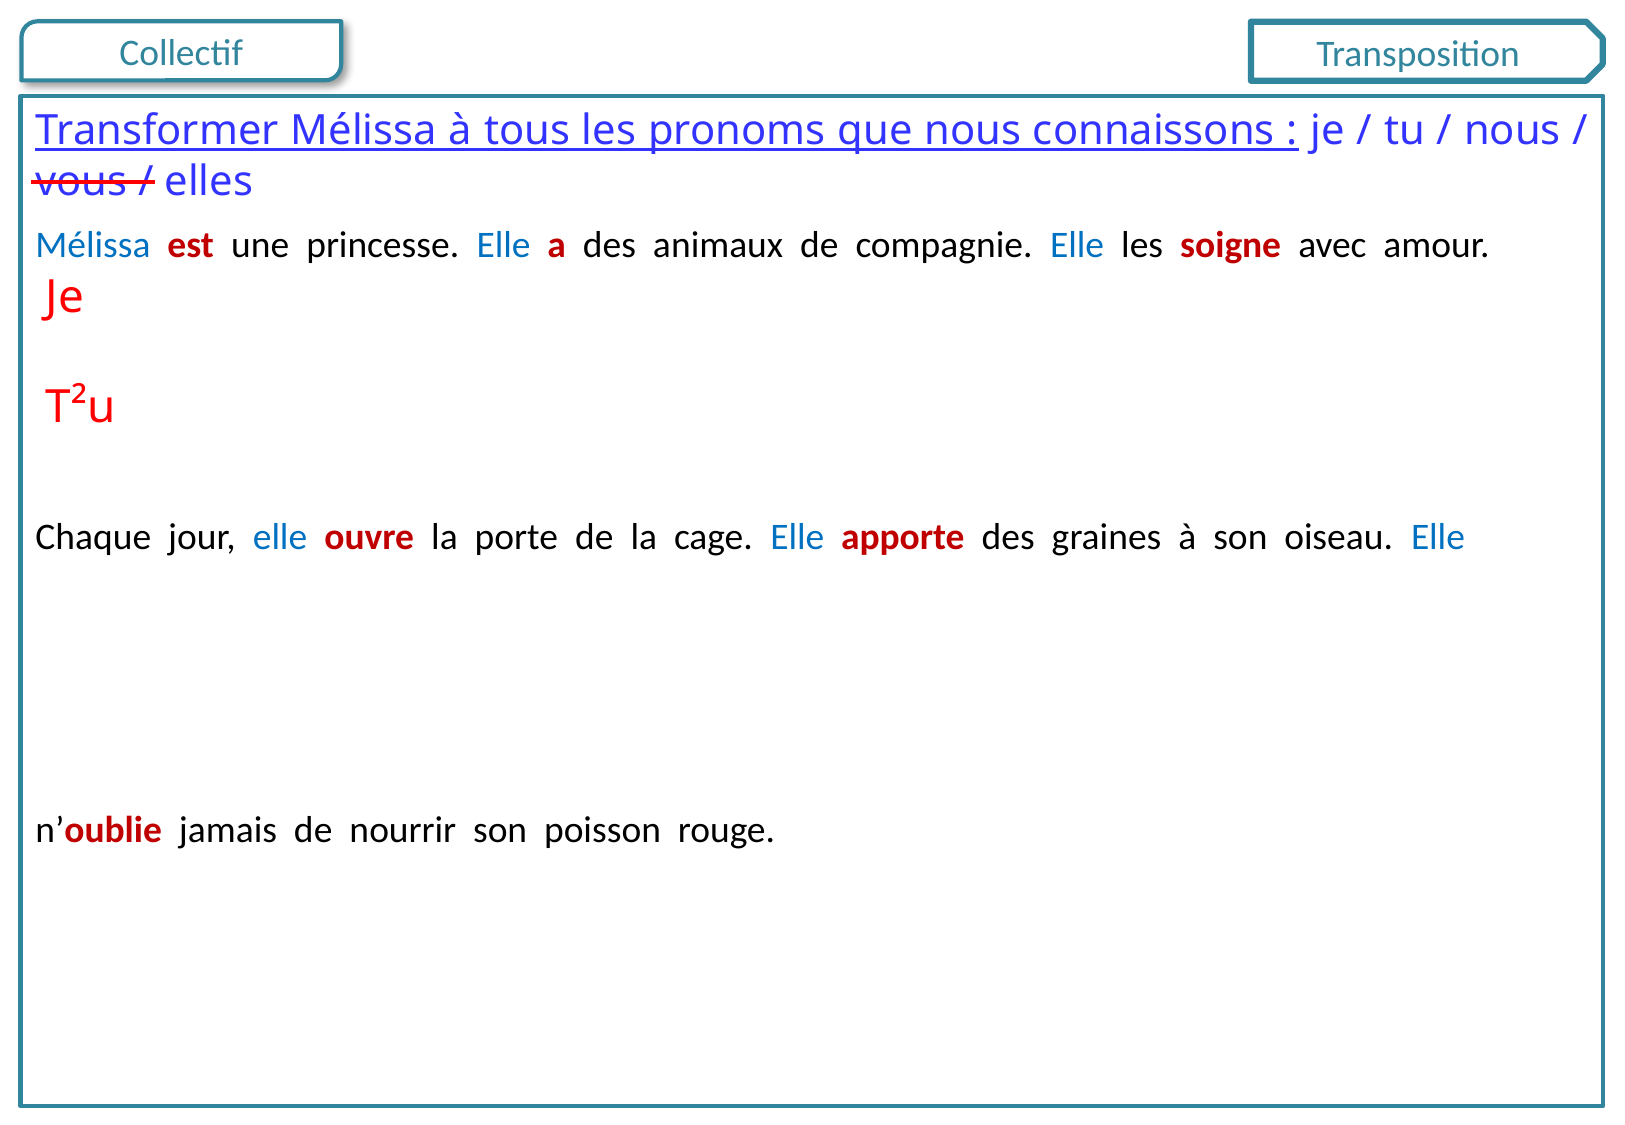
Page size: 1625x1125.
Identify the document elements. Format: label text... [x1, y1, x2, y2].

text_box Mélissa est une princesse. Elle a des animaux de compagnie. Elle les soigne avec amour. Chaque jour, elle ouvre la porte de la cage. Elle apporte des graines à son oiseau. Elle n’oublie jamais de nourrir son poisson rouge. [20, 0, 1585, 858]
text_box Je T²u [31, 204, 156, 440]
list Transformer Mélissa à tous les pronoms que nous connaissons : je / tu / nous / vous / elles [18, 94, 1605, 1108]
